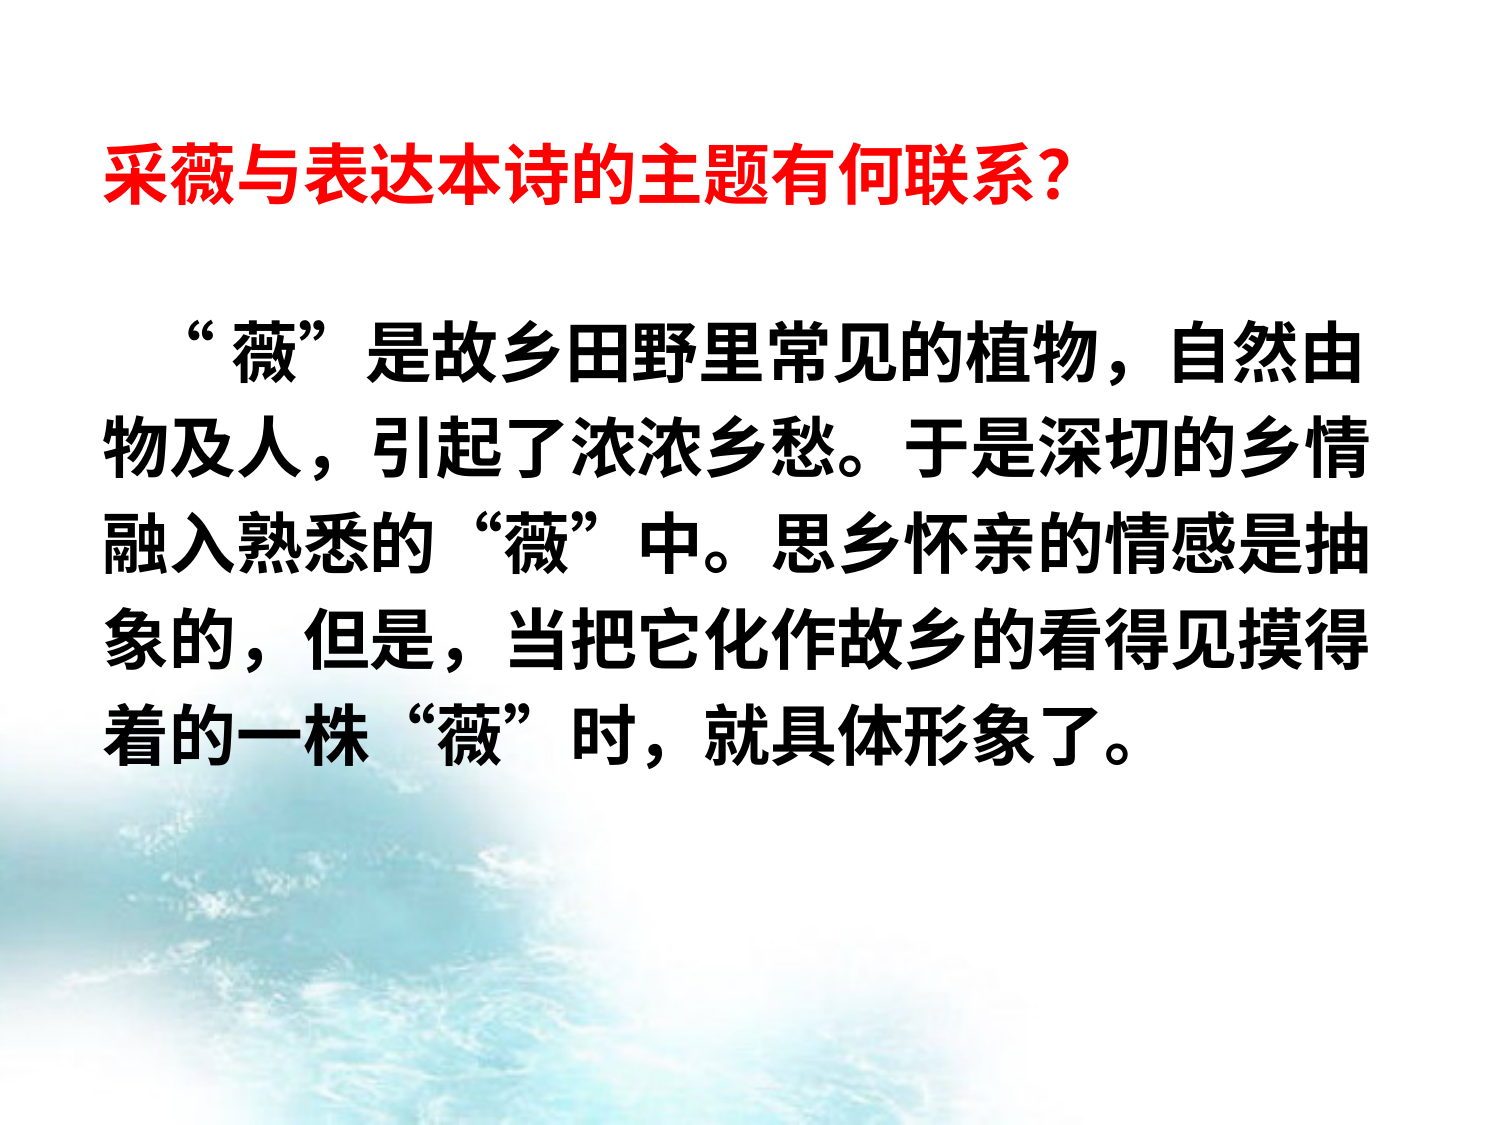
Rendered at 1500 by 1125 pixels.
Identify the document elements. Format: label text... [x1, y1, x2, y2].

picture [0, 0, 1500, 1125]
text_box “薇”是故乡田野里常见的植物，自然由物及人，引起了浓浓乡愁。于是深切的乡情融入熟悉的“薇”中。思乡怀亲的情感是抽象的，但是，当把它化作故乡的看得见摸得着的一株“薇”时，就具体形象了。 [88, 287, 1412, 782]
text_box 采薇与表达本诗的主题有何联系？ [88, 125, 1119, 220]
